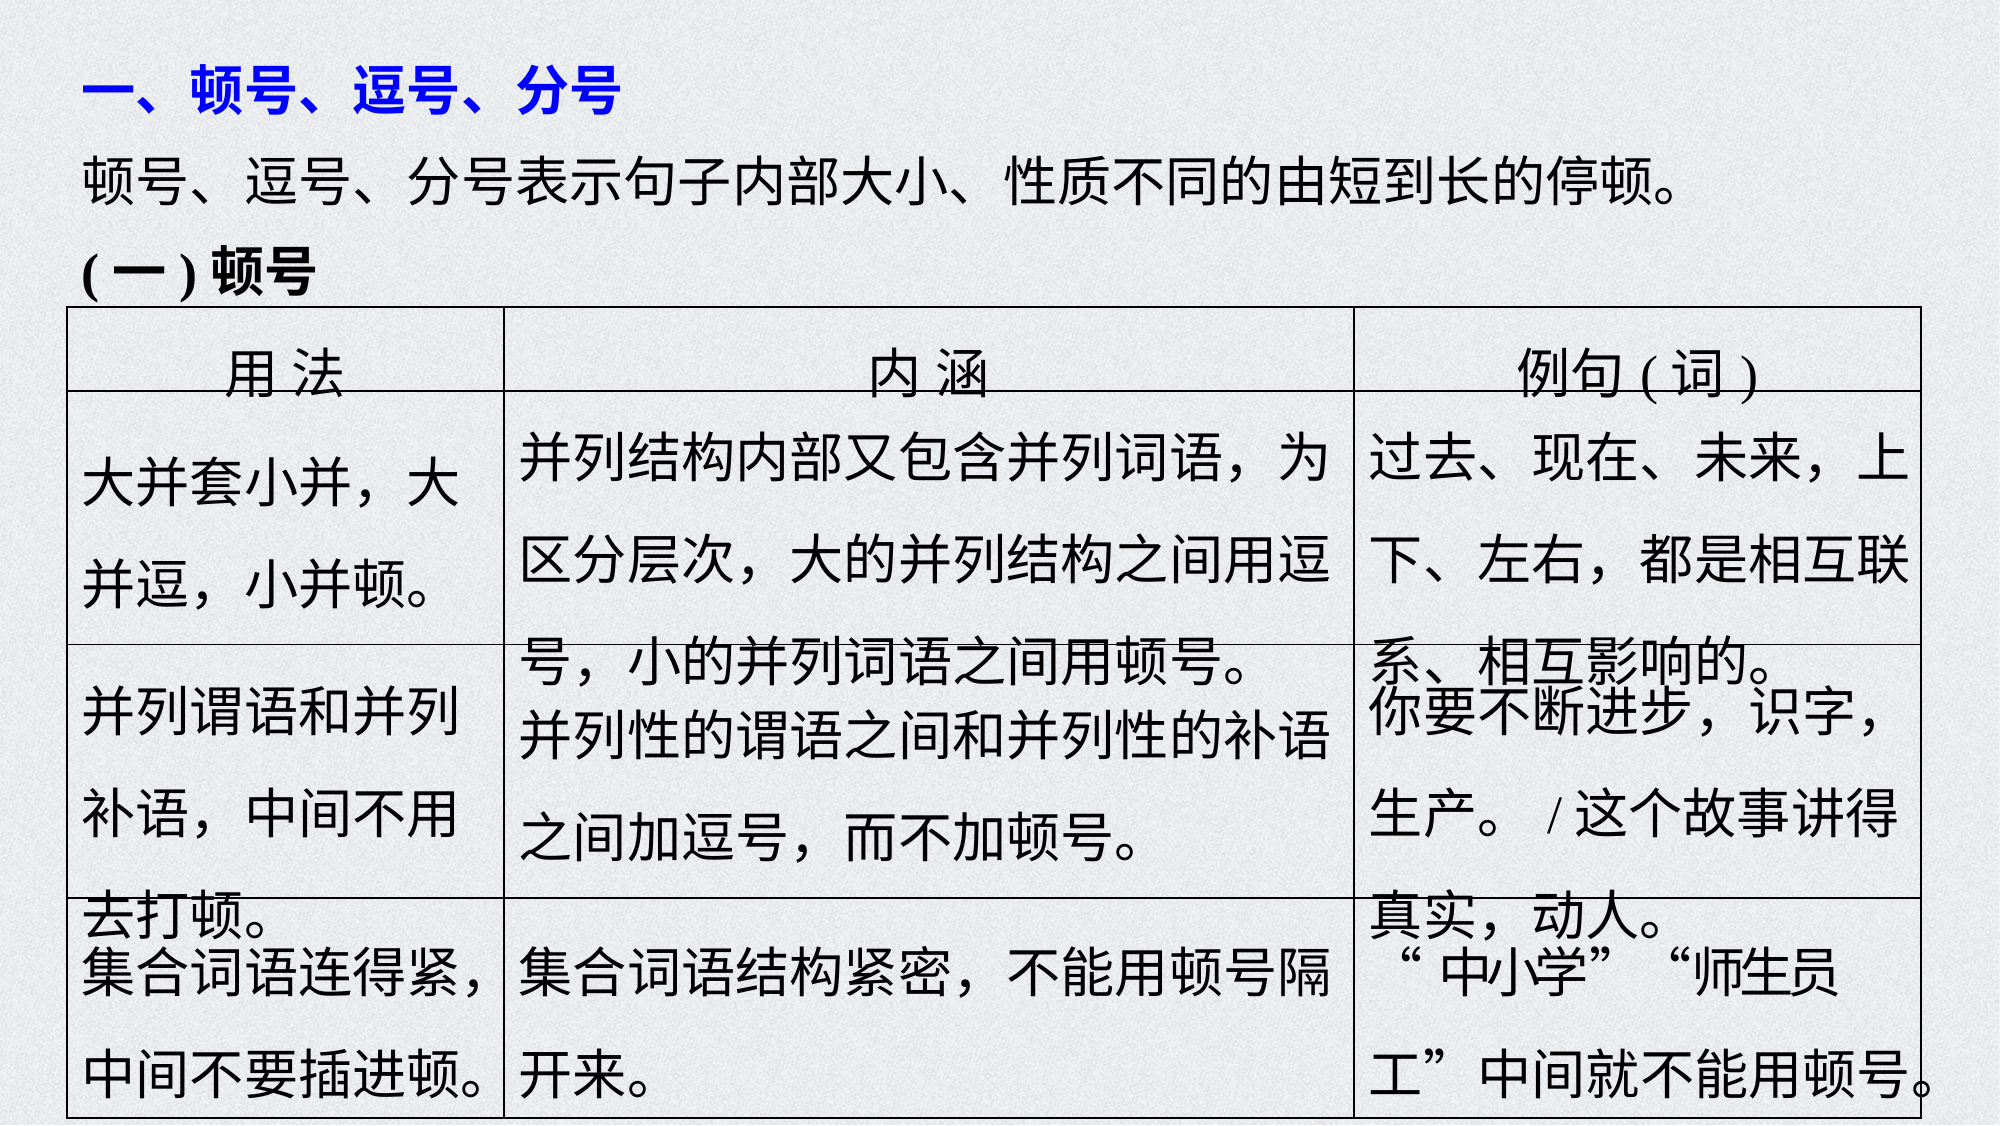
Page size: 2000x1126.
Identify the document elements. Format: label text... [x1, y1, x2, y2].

table_cell 并列性的谓语之间和并列性的补语之间加逗号，而不加顿号。 [505, 645, 1353, 897]
table_cell 集合词语结构紧密，不能用顿号隔开来。 [505, 899, 1353, 1117]
table_cell 并列谓语和并列补语，中间不用去打顿。 [68, 645, 503, 897]
table_header 用 法 [68, 308, 503, 390]
table_header 内 涵 [505, 308, 1353, 390]
text_box 一、顿号、逗号、分号 顿号、逗号、分号表示句子内部大小、性质不同的由短到长的停顿。 (一)顿号 [66, 22, 1933, 311]
table_cell “中小学”“师生员工”中间就不能用顿号。 [1355, 899, 1920, 1117]
picture [0, 0, 2000, 1125]
table_cell 集合词语连得紧，中间不要插进顿。 [68, 899, 503, 1117]
table_cell 过去、现在、未来，上下、左右，都是相互联系、相互影响的。 [1355, 392, 1920, 644]
table_cell 并列结构内部又包含并列词语，为区分层次，大的并列结构之间用逗号，小的并列词语之间用顿号。 [505, 392, 1353, 644]
table_cell 你要不断进步，识字，生产。/这个故事讲得真实，动人。 [1355, 645, 1920, 897]
table_cell 大并套小并，大并逗，小并顿。 [68, 392, 503, 644]
table_header 例句(词) [1355, 308, 1920, 390]
